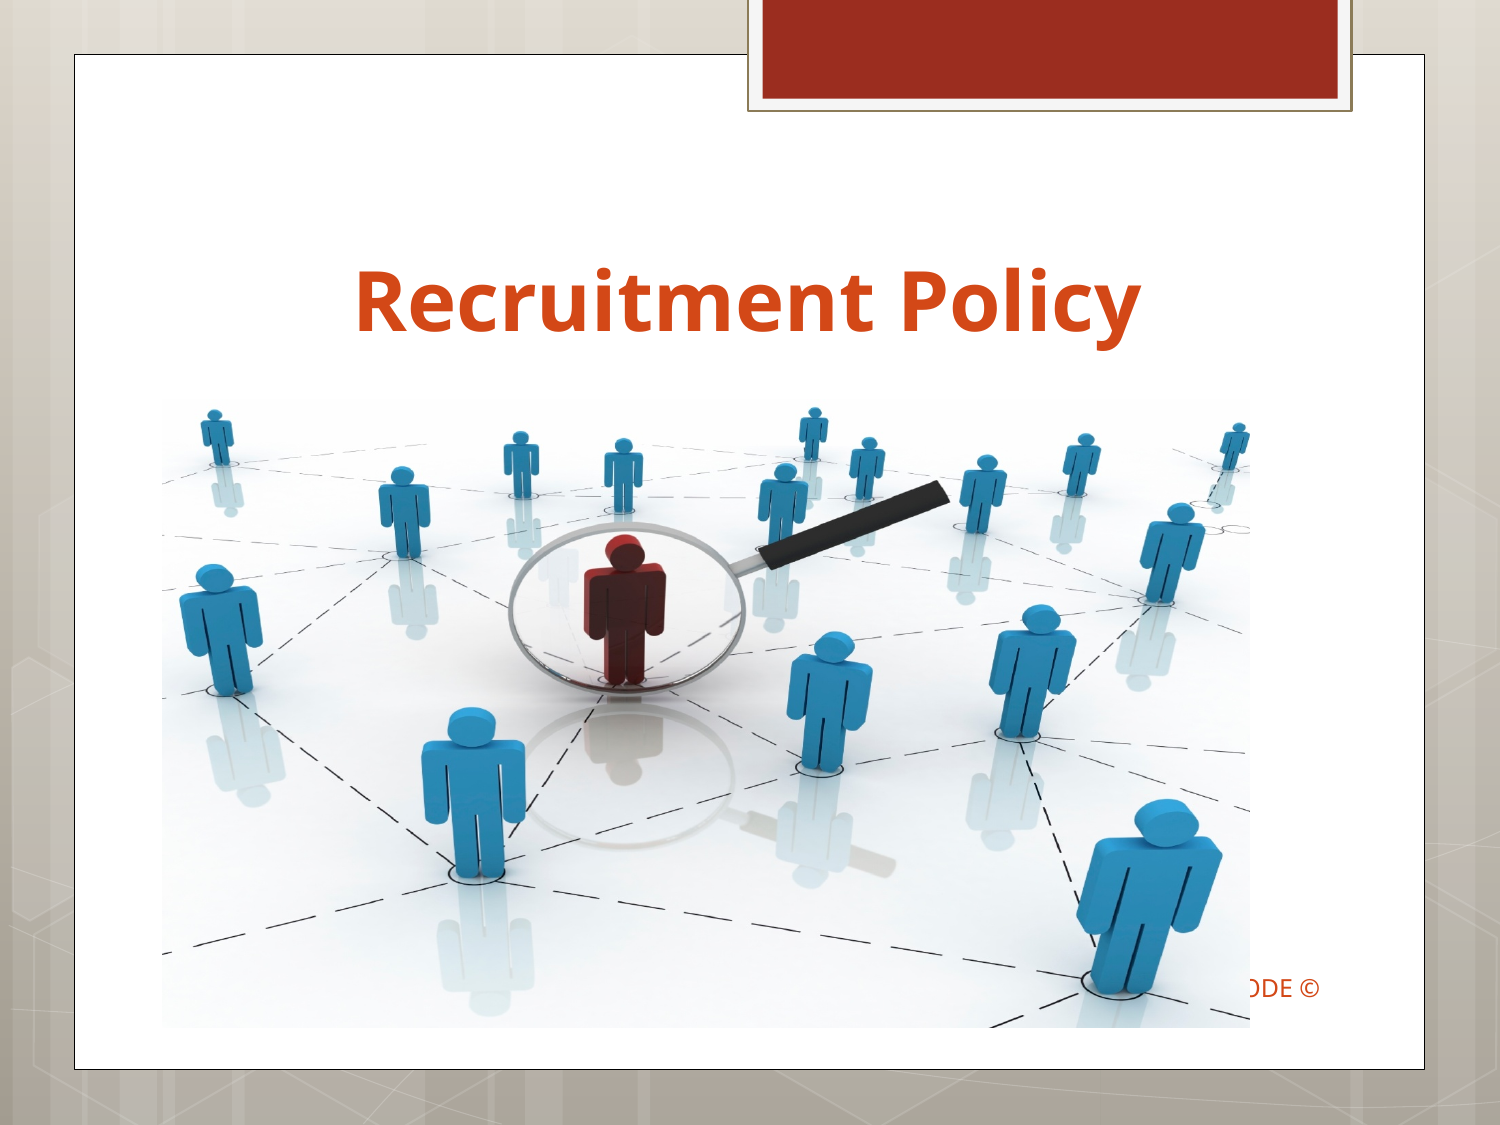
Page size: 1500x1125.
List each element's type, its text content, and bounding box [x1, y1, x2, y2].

title Recruitment Policy [171, 168, 1324, 357]
footer THIS PPT BELONGS TO BRO CODE © [1255, 960, 1336, 1020]
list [162, 399, 1251, 1029]
